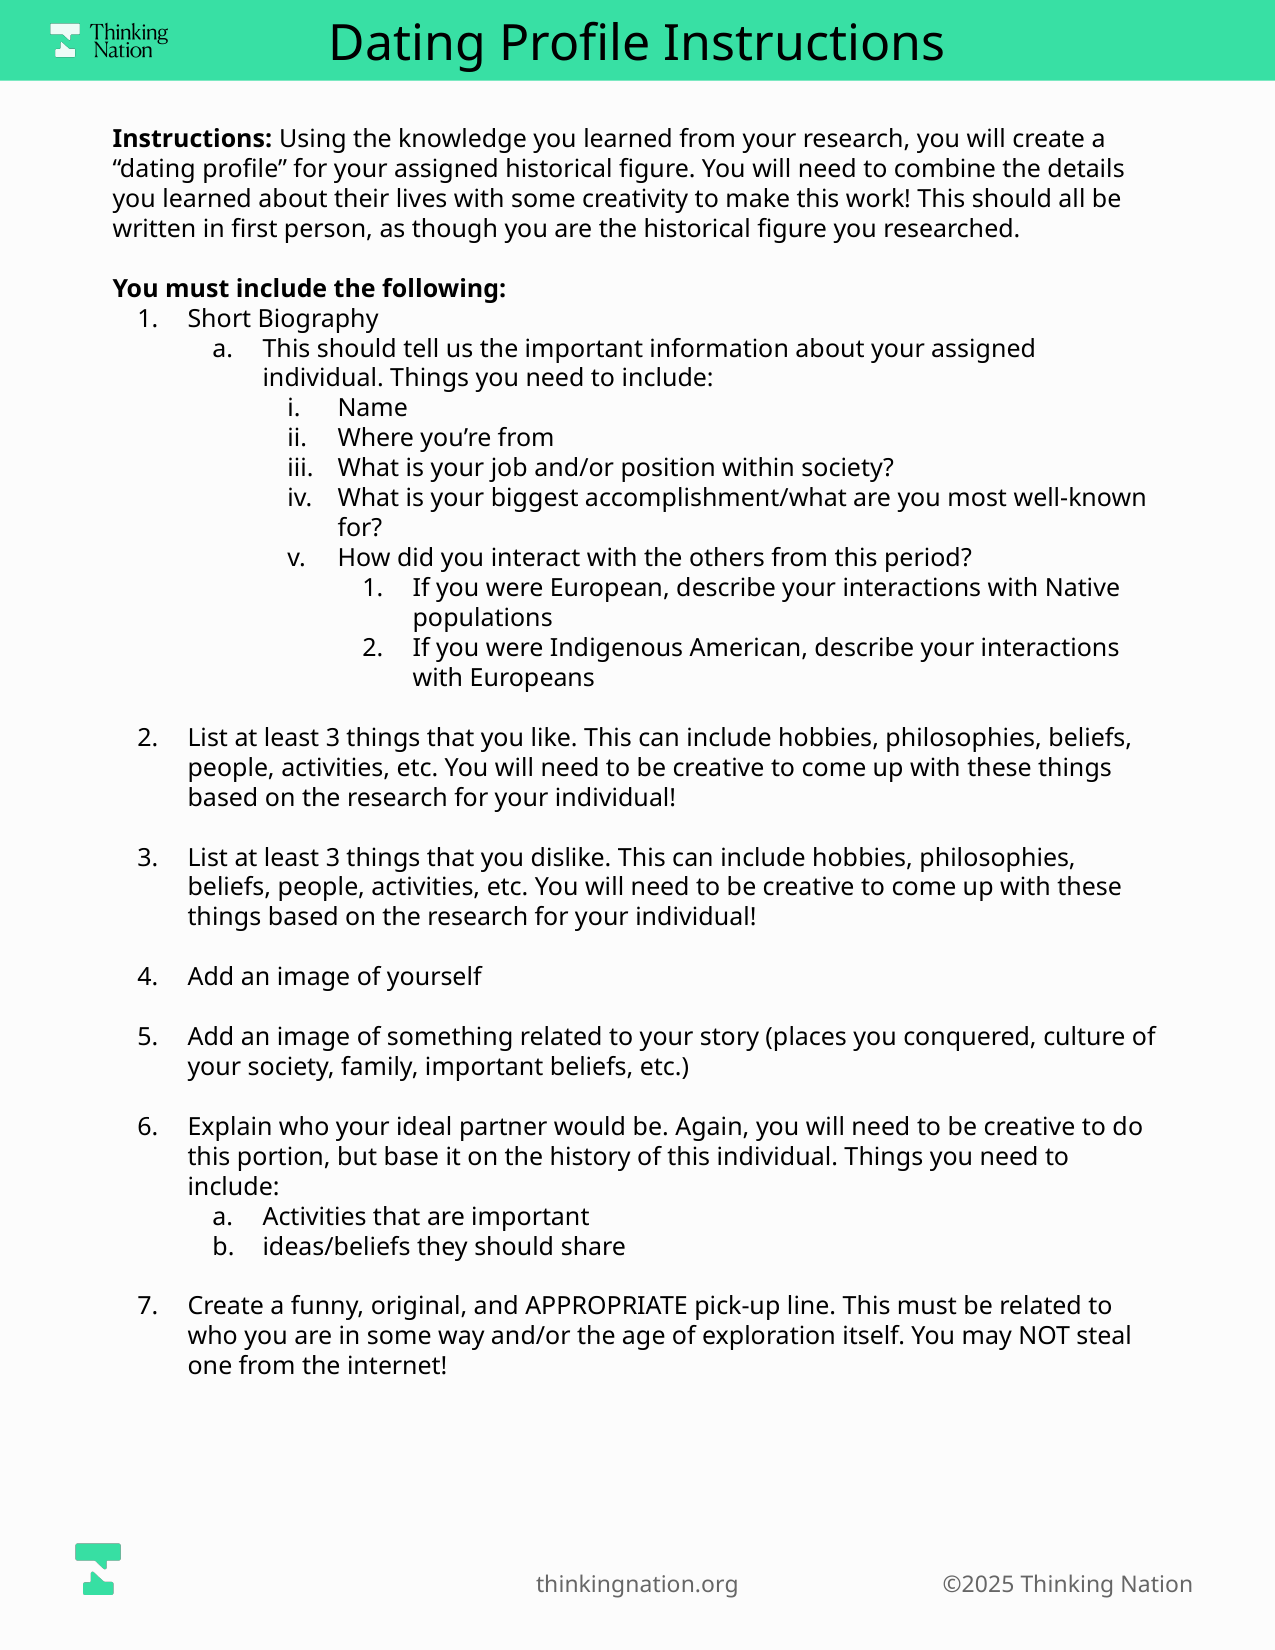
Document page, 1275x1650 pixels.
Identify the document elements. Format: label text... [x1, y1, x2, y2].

text_box Dating Profile Instructions [0, 0, 1275, 81]
picture [36, 12, 172, 69]
picture [62, 1533, 134, 1605]
text_box thinkingnation.org [486, 1553, 789, 1605]
text_box ©2025 Thinking Nation [907, 1553, 1210, 1605]
text_box Instructions: Using the knowledge you learned from your research, you will create a “dating profile” for your assigned historical figure. You will need to combine the details you learned about their lives with some creativity to make this work! This should all be written in first person, as though you are the historical figure you researched. You must include the following: Short Biography This should tell us the important information about your assigned individual. Things you need to include: Name Where you’re from What is your job and/or position within society? What is your biggest accomplishment/what are you most well-known for? How did you interact with the others from this period? If you were European, describe your interactions with Native populations If you were Indigenous American, describe your interactions with Europeans List at least 3 things that you like. This can include hobbies, philosophies, beliefs, people, activities, etc. You will need to be creative to come up with these things based on the research for your individual! List at least 3 things that you dislike. This can include hobbies, philosophies, beliefs, people, activities, etc. You will need to be creative to come up with these things based on the research for your individual! Add an image of yourself Add an image of something related to your story (places you conquered, culture of your society, family, important beliefs, etc.) Explain who your ideal partner would be. Again, you will need to be creative to do this portion, but base it on the history of this individual. Things you need to include: Activities that are important ideas/beliefs they should share Create a funny, original, and APPROPRIATE pick-up line. This must be related to who you are in some way and/or the age of exploration itself. You may NOT steal one from the internet! [97, 107, 1178, 1395]
